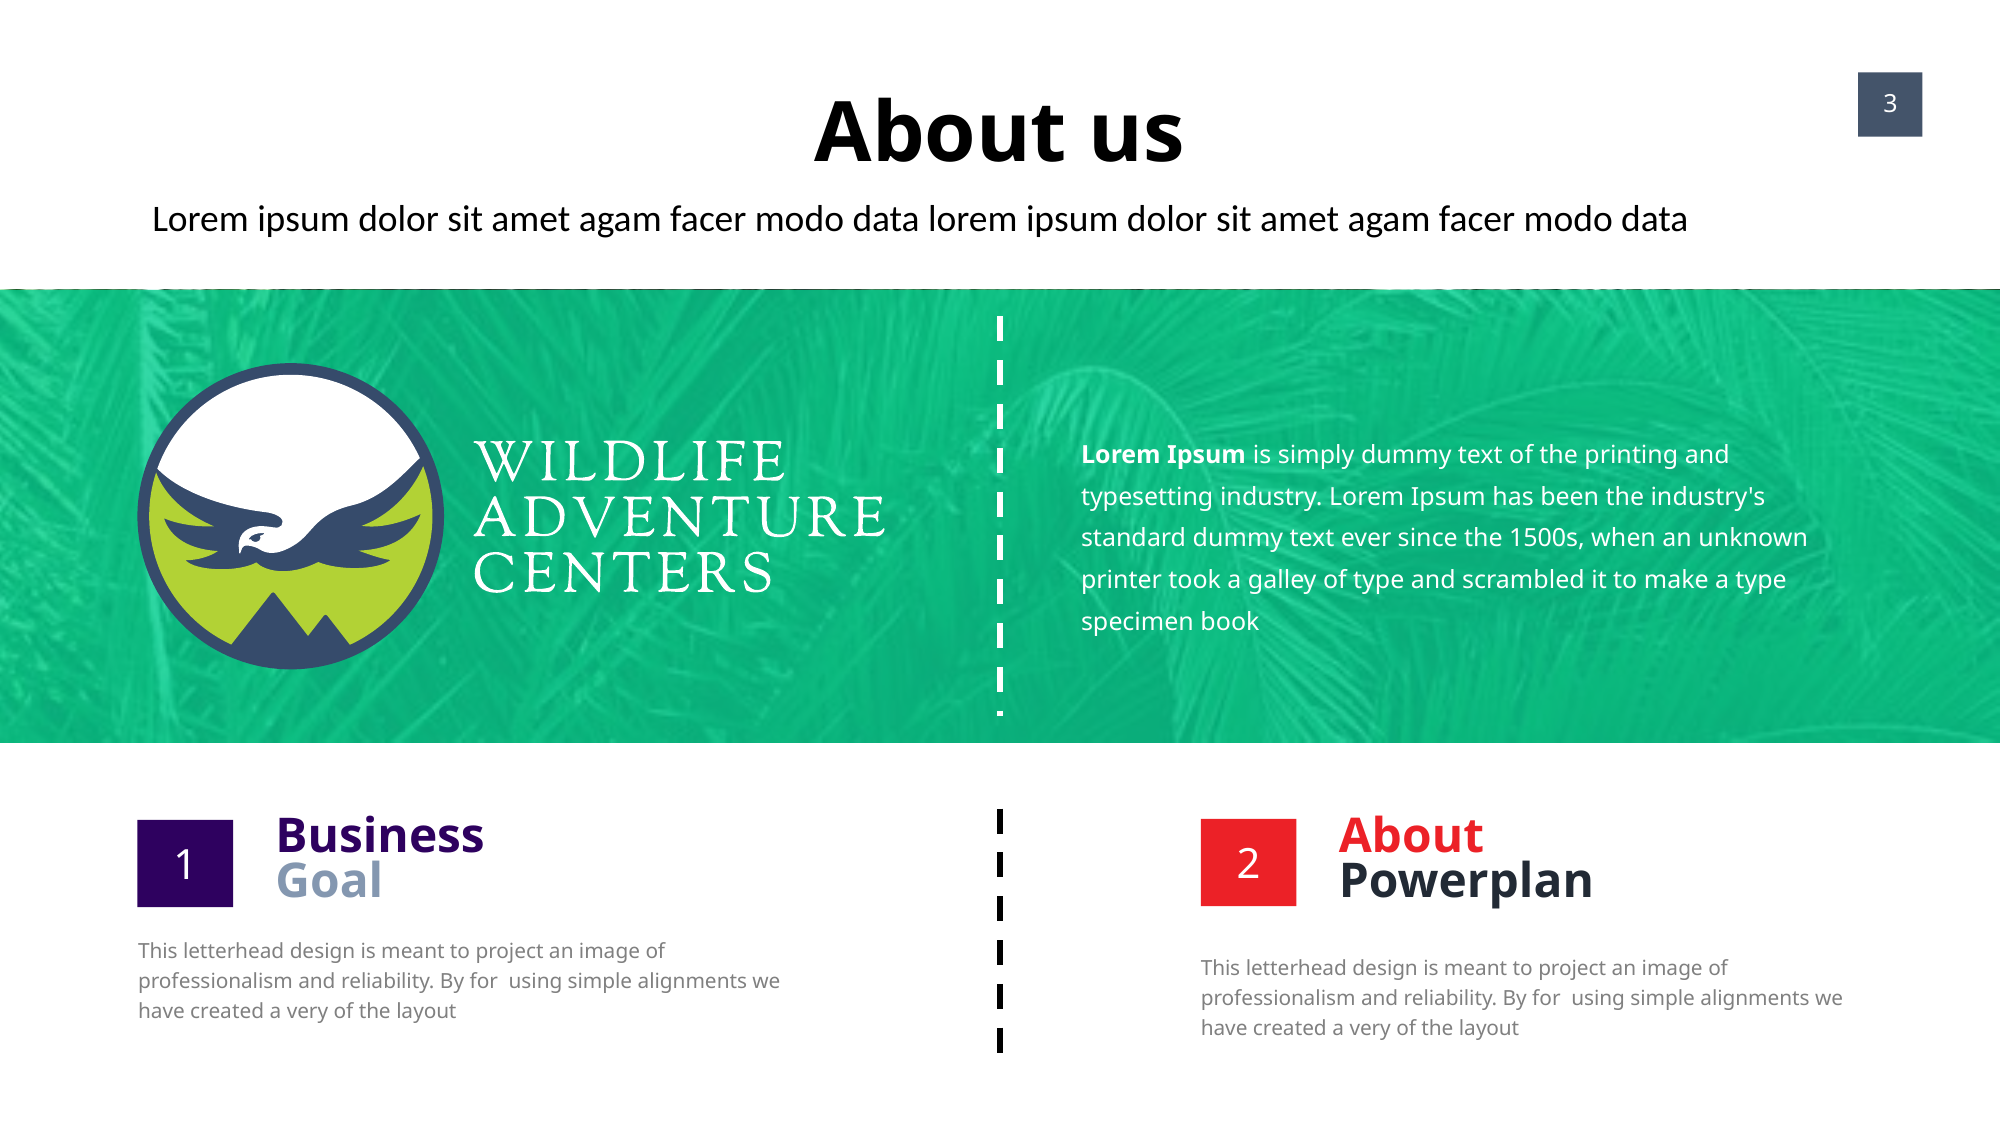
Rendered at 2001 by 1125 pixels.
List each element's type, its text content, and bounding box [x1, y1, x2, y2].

title About us [137, 33, 1863, 186]
title About us [137, 227, 1863, 237]
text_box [1200, 808, 1863, 1040]
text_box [137, 808, 800, 1023]
slide_number 3 [1863, 78, 1927, 130]
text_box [137, 363, 885, 670]
picture [0, 289, 2000, 743]
subtitle Lorem ipsum dolor sit amet agam facer modo data lorem ipsum dolor sit amet agam facer modo data [137, 186, 1863, 227]
